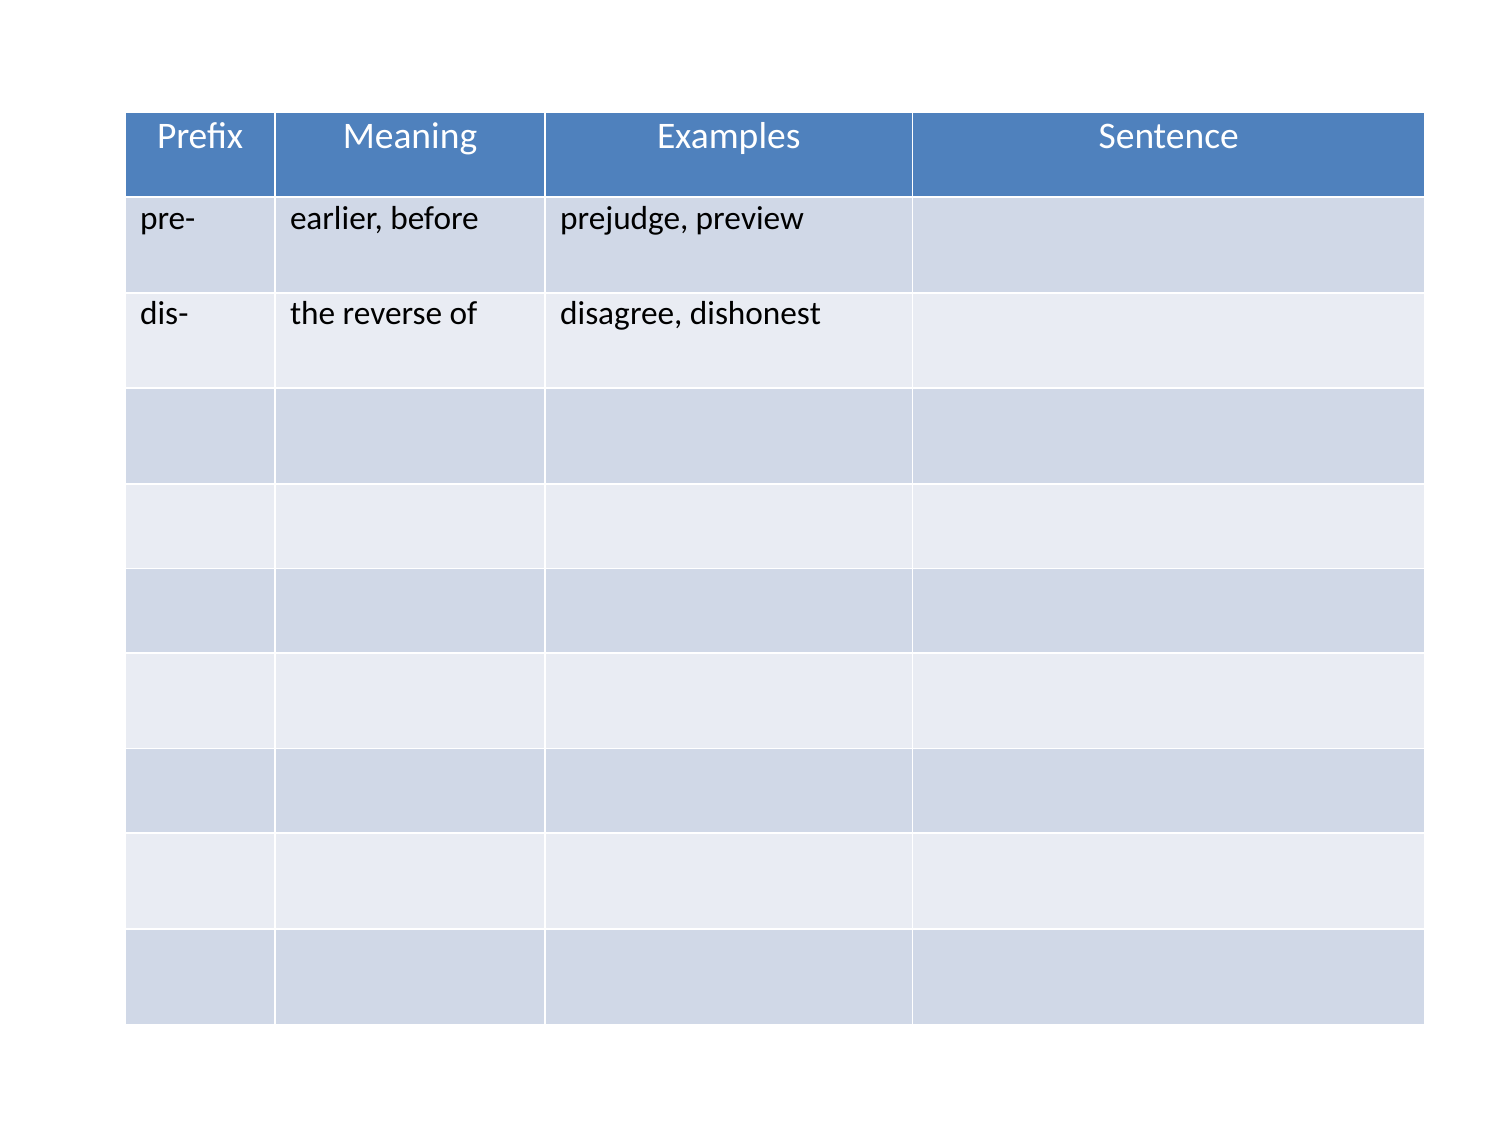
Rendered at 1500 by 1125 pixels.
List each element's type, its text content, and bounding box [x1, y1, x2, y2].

table_cell [126, 569, 274, 652]
table_cell the reverse of [276, 294, 544, 387]
table_cell pre- [126, 198, 274, 292]
table_cell dis- [126, 294, 274, 387]
table_cell [126, 654, 274, 748]
table_cell [126, 485, 274, 568]
table_header Examples [546, 113, 912, 196]
table_header Meaning [276, 113, 544, 196]
table_cell [913, 198, 1424, 292]
table_cell [546, 654, 912, 748]
table_cell [126, 389, 274, 483]
table_cell [913, 569, 1424, 652]
table_cell [546, 389, 912, 483]
table_cell [913, 930, 1424, 1024]
table_cell [276, 749, 544, 832]
table_cell [913, 654, 1424, 748]
table_cell [913, 485, 1424, 568]
table_cell prejudge, preview [546, 198, 912, 292]
table_cell [913, 294, 1424, 387]
table_cell [126, 834, 274, 928]
table_cell [546, 569, 912, 652]
table_cell [276, 569, 544, 652]
table_cell [126, 930, 274, 1024]
table_cell [913, 749, 1424, 832]
table_cell [276, 389, 544, 483]
table_cell [276, 834, 544, 928]
table_cell [276, 930, 544, 1024]
table_cell earlier, before [276, 198, 544, 292]
table_cell [913, 389, 1424, 483]
table_cell [126, 749, 274, 832]
table_cell [276, 485, 544, 568]
table_cell [913, 834, 1424, 928]
table_cell [276, 654, 544, 748]
table_cell [546, 834, 912, 928]
table_header Sentence [913, 113, 1424, 196]
table_cell [546, 930, 912, 1024]
table_cell [546, 485, 912, 568]
table_header Prefix [126, 113, 274, 196]
table_cell disagree, dishonest [546, 294, 912, 387]
table_cell [546, 749, 912, 832]
